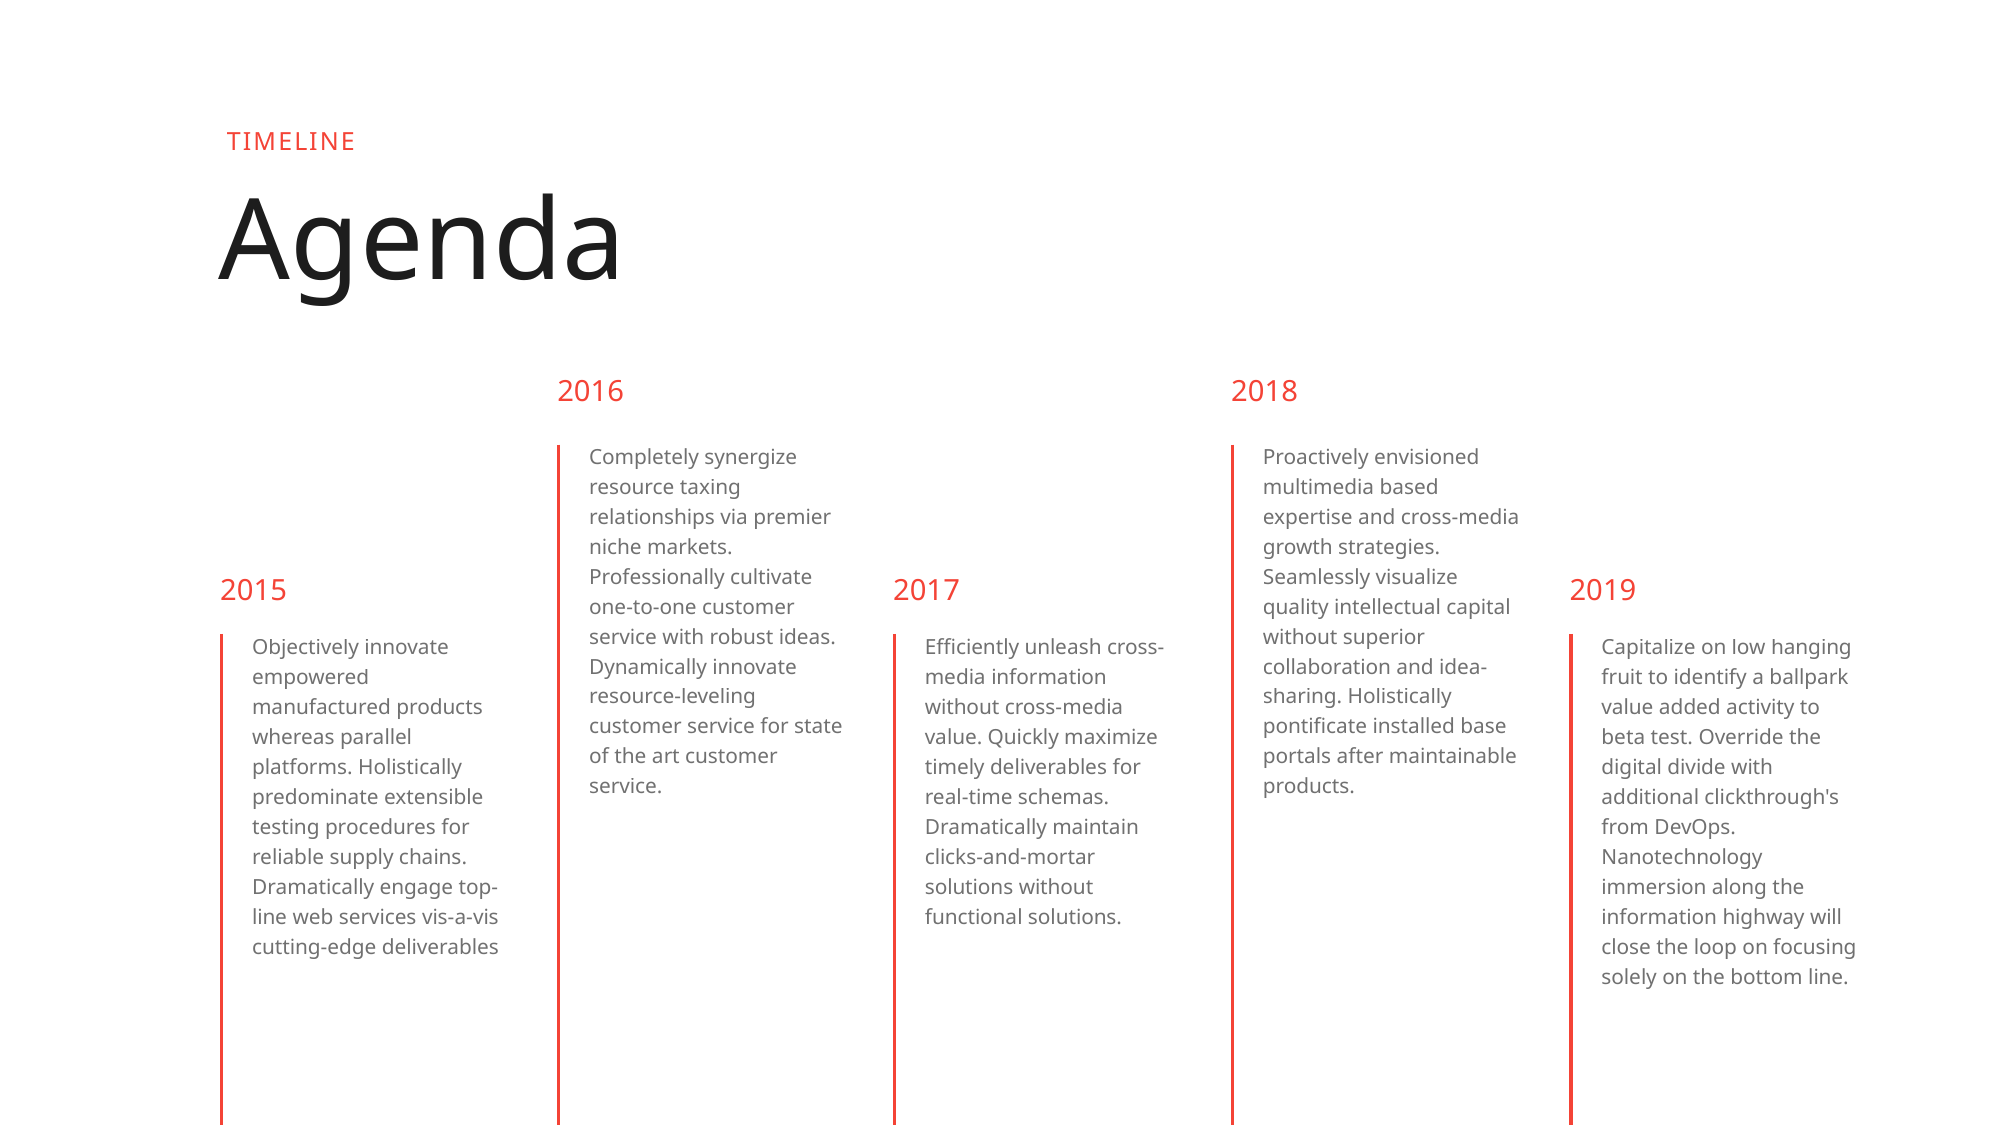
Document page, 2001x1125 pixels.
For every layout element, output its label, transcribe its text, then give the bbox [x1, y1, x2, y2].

text_box Proactively envisioned multimedia based expertise and cross-media growth strategies. Seamlessly visualize quality intellectual capital without superior collaboration and idea-sharing. Holistically pontificate installed base portals after maintainable products. [1262, 438, 1539, 799]
text_box TIMELINE [226, 131, 356, 156]
text_box Efficiently unleash cross-media information without cross-media value. Quickly maximize timely deliverables for real-time schemas. Dramatically maintain clicks-and-mortar solutions without functional solutions. [924, 629, 1201, 929]
text_box Capitalize on low hanging fruit to identify a ballpark value added activity to beta test. Override the digital divide with additional clickthrough's from DevOps. Nanotechnology immersion along the information highway will close the loop on focusing solely on the bottom line. [1601, 629, 1878, 989]
text_box 2018 [1231, 371, 1539, 415]
text_box 2019 [1569, 570, 1878, 613]
text_box 2015 [220, 570, 529, 613]
text_box Objectively innovate empowered manufactured products whereas parallel platforms. Holistically predominate extensible testing procedures for reliable supply chains. Dramatically engage top-line web services vis-a-vis cutting-edge deliverables [251, 629, 528, 959]
text_box 2016 [557, 371, 866, 415]
text_box Agenda [219, 192, 626, 301]
text_box 2017 [893, 570, 1201, 613]
text_box Completely synergize resource taxing relationships via premier niche markets. Professionally cultivate one-to-one customer service with robust ideas. Dynamically innovate resource-leveling customer service for state of the art customer service. [589, 438, 866, 799]
